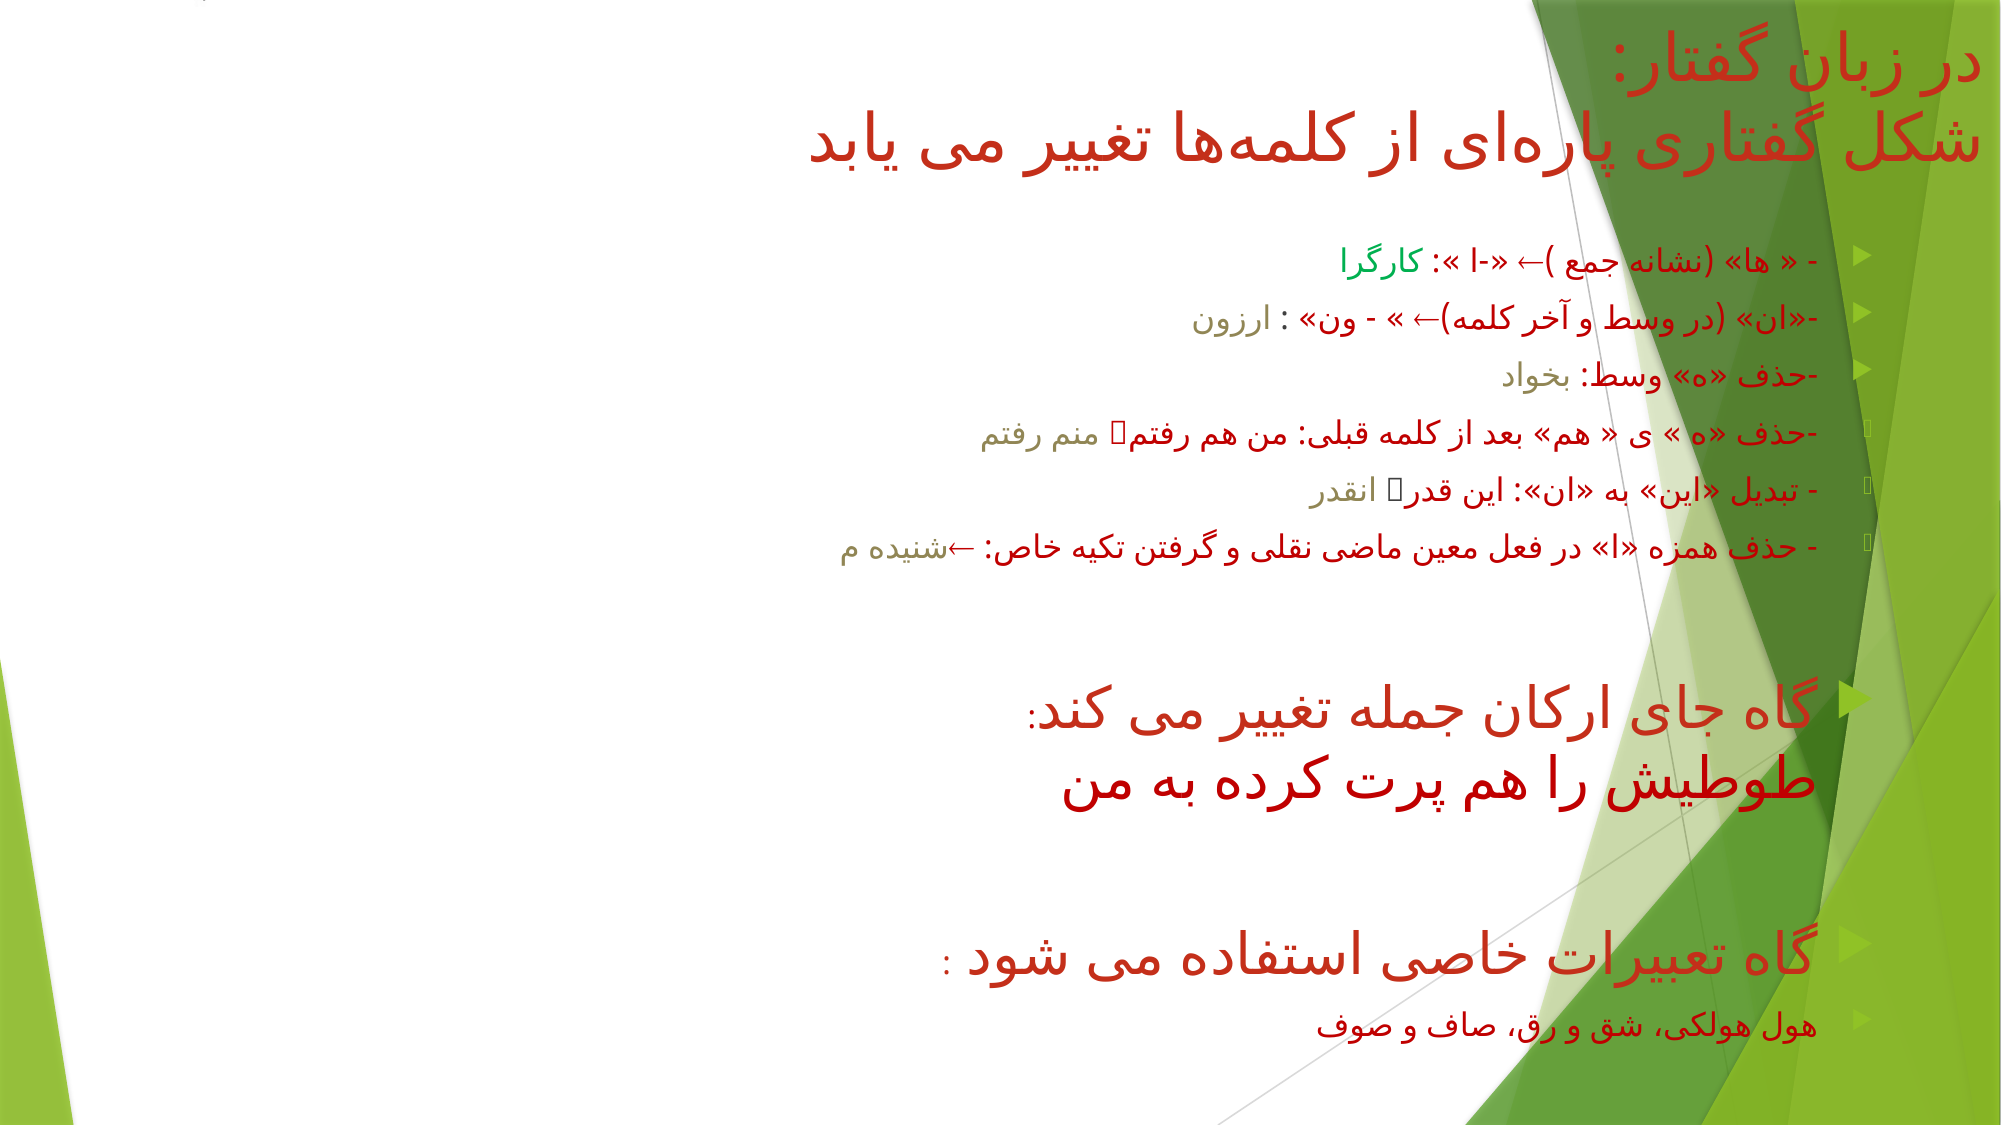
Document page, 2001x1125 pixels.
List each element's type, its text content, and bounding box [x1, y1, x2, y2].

picture [193, 0, 227, 8]
title در زبان گفتار: شكل گفتاری پاره‌ای از كلمه‌ها تغییر می یابد [376, 7, 2000, 206]
subtitle - « ها» (نشانه جمع ) «-ا »: کارگرا -«ان» (در وسط و آخر کلمه) » - ون» : ارزون -حذف «ه» وسط: بخواد -حذف «ه » ی « هم» بعد از کلمه قبلی: من هم رفتم منم رفتم - تبدیل «این» به «ان»: این قدر انقدر - حذف همزه «ا» در فعل معین ماضی نقلی و گرفتن تکیه خاص: شنیده م گاه جای ارکان جمله تغییر می کند: طوطیش را هم پرت کرده به من گاه تعبیرات خاصی استفاده می شود : هول هولکی، شق و رق، صاف و صوف [0, 232, 1887, 1055]
